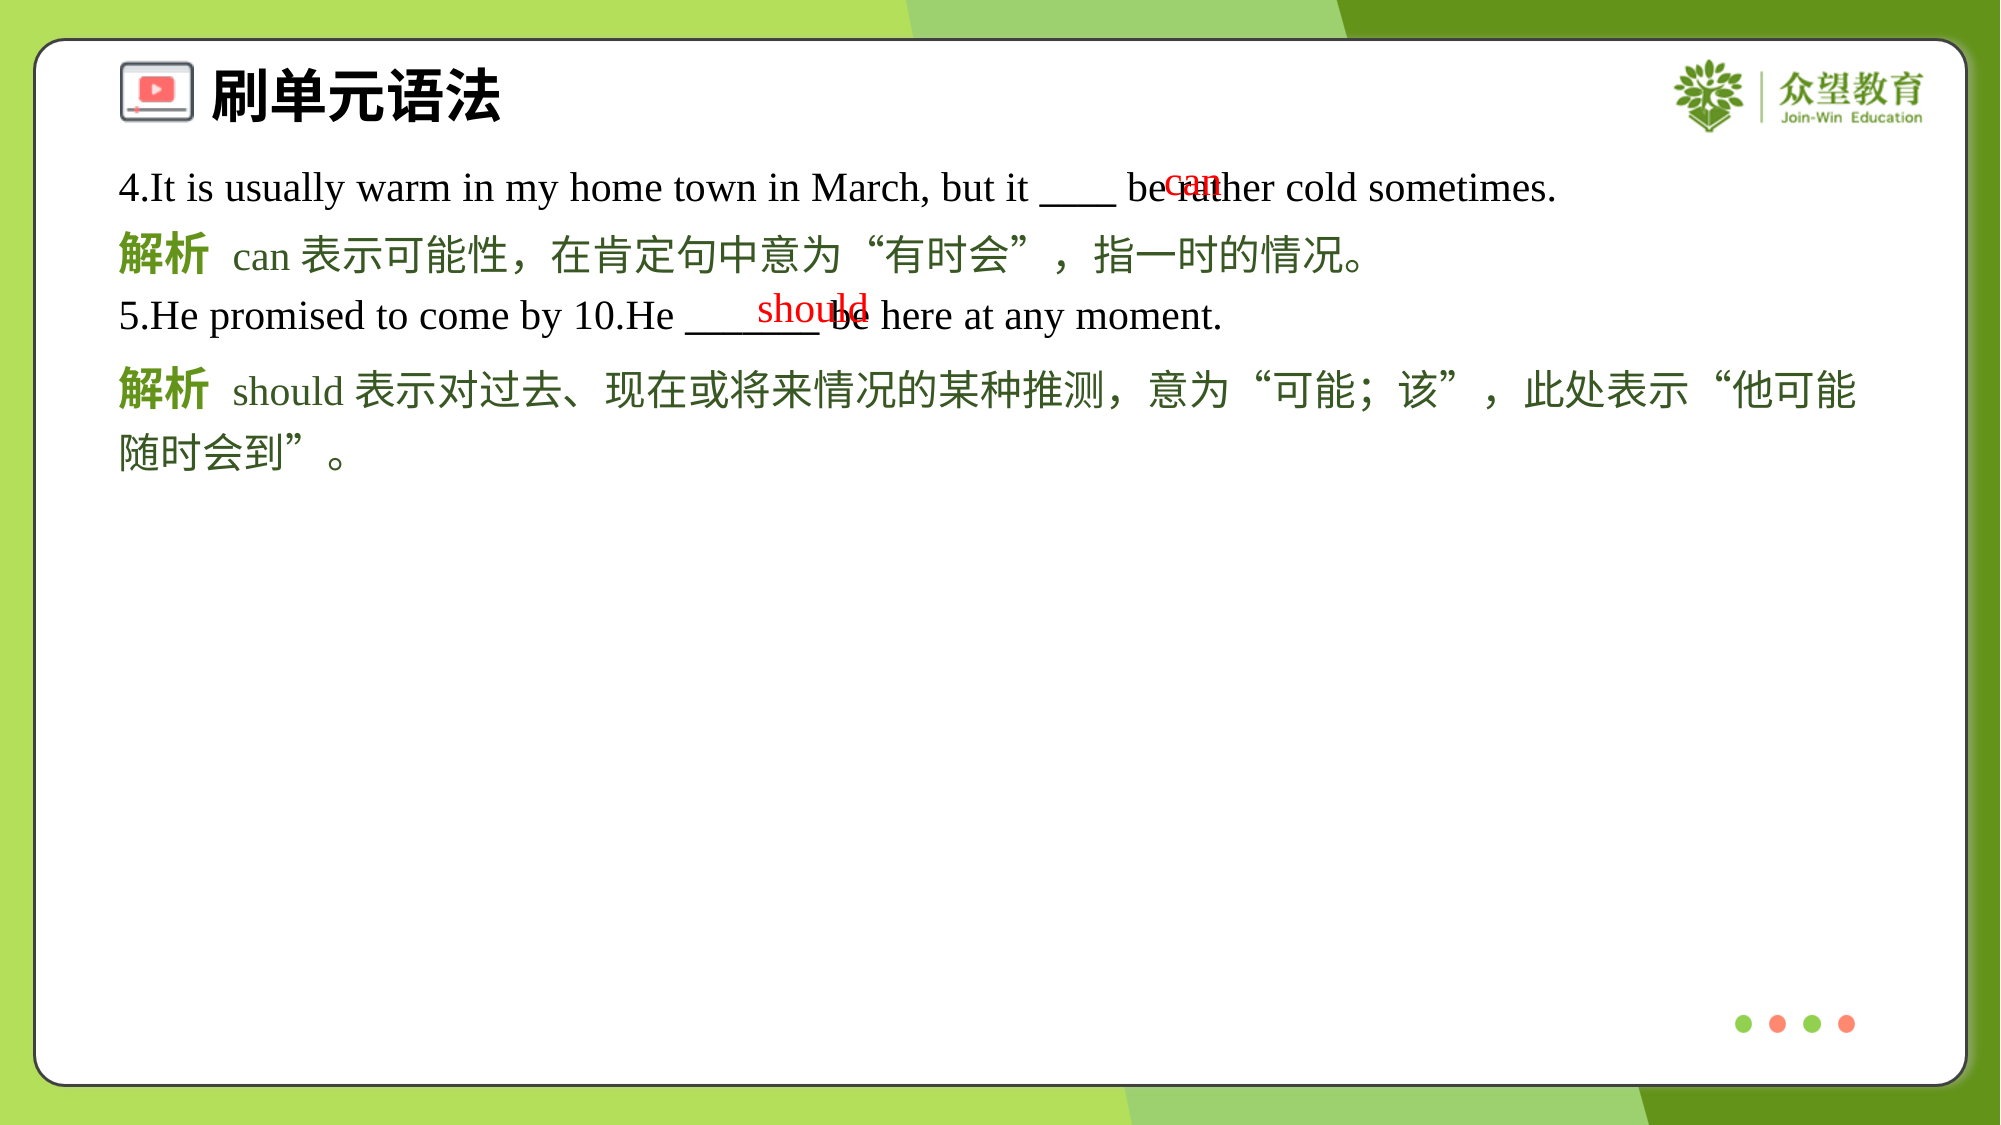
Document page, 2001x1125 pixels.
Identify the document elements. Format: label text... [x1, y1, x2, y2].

text_box should [752, 268, 874, 327]
text_box 解析 can表示可能性，在肯定句中意为“有时会”，指一时的情况。 [118, 211, 1883, 274]
text_box can [1159, 141, 1227, 199]
text_box 5.He promised to come by 10.He _______ be here at any moment. [118, 274, 1883, 332]
text_box 解析 should表示对过去、现在或将来情况的某种推测，意为“可能；该”，此处表示“他可能随时会到”。 [118, 345, 1883, 472]
text_box 4.It is usually warm in my home town in March, but it ____ be rather cold sometimes. [118, 147, 1883, 205]
picture [0, 0, 2000, 1125]
